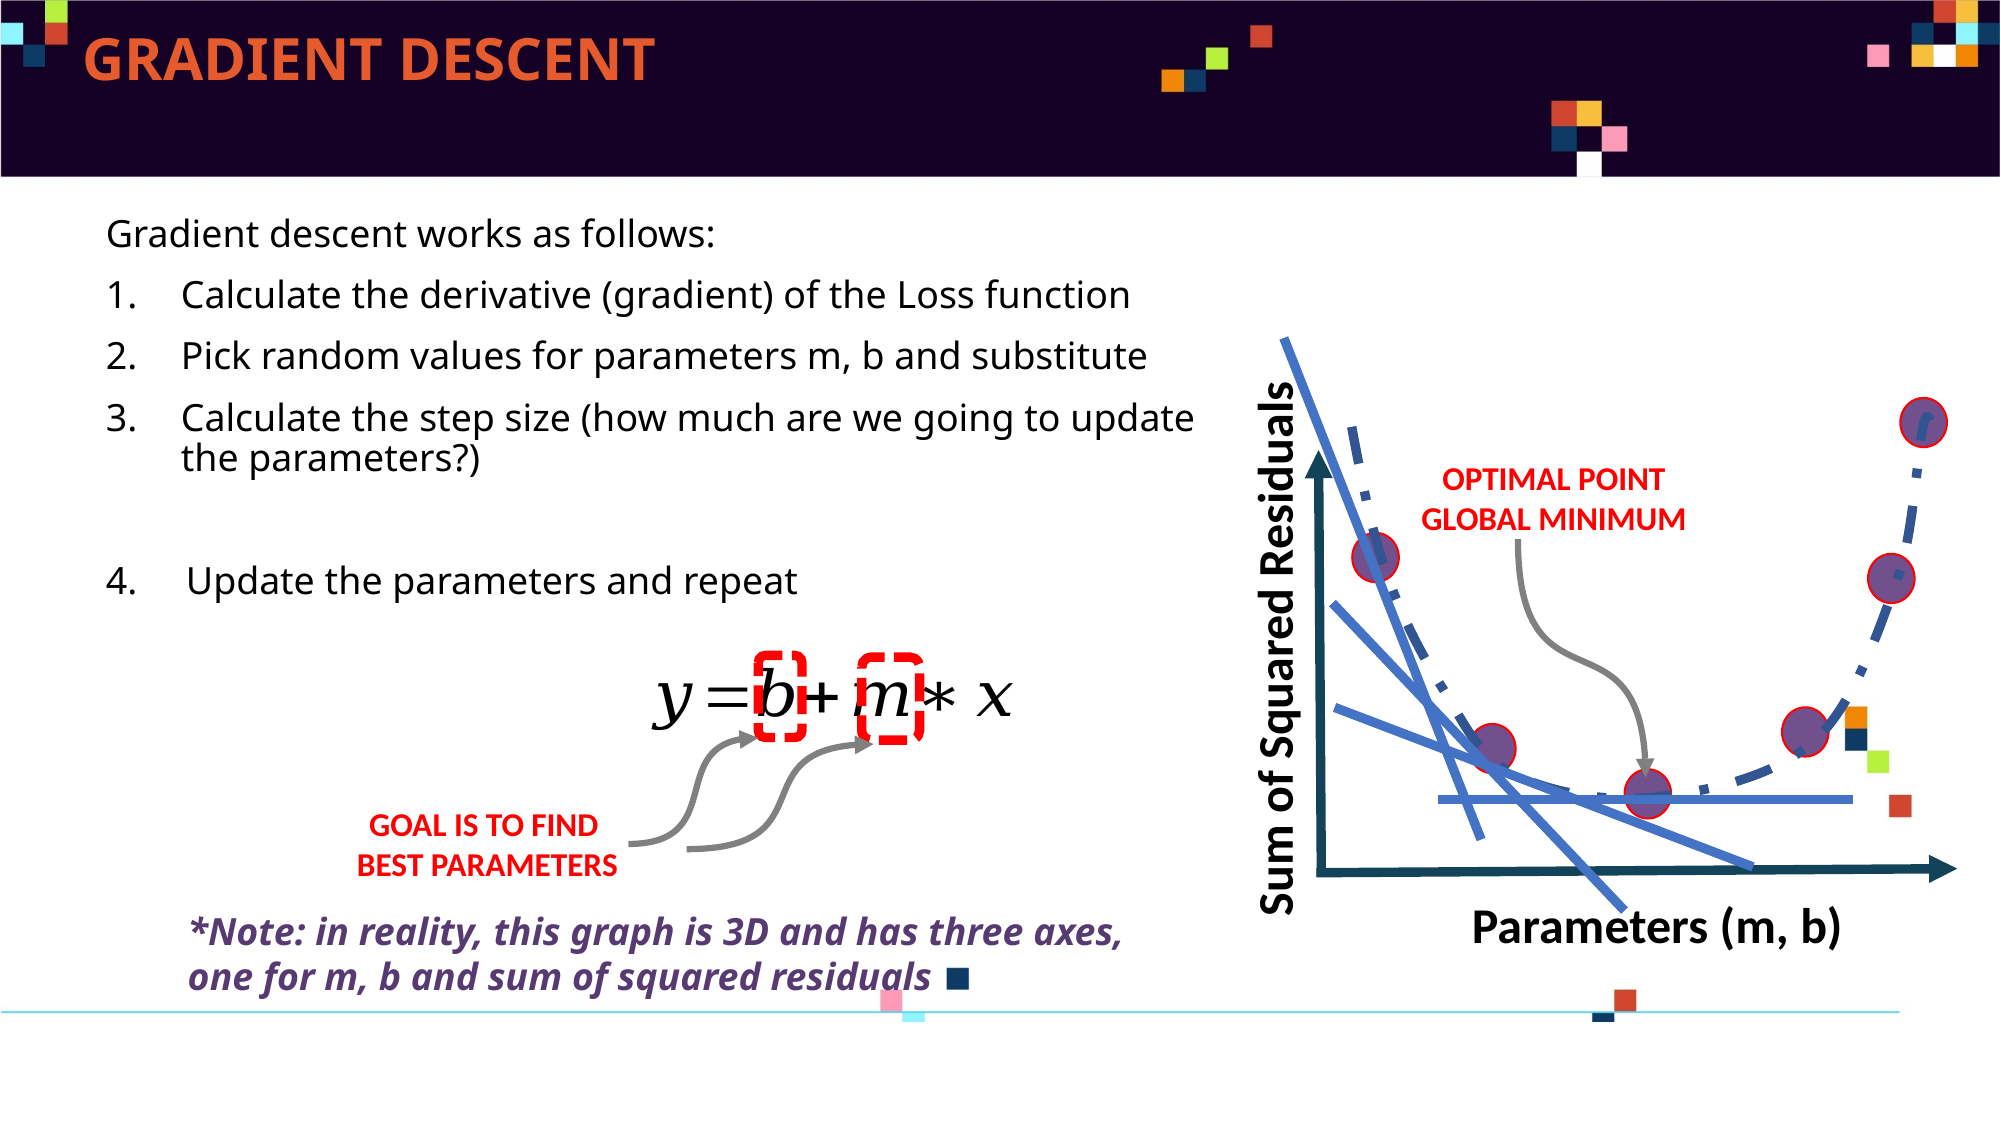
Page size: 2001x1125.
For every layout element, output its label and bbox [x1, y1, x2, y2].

text_box [1318, 840, 1322, 877]
text_box [1334, 707, 1754, 867]
text_box [1322, 868, 1332, 873]
picture [0, 0, 2000, 1022]
text_box [1283, 337, 1482, 840]
text_box [1332, 602, 1625, 911]
text_box [628, 737, 759, 844]
text_box [1625, 868, 1958, 873]
text_box [686, 744, 874, 850]
text_box [1462, 594, 1701, 723]
